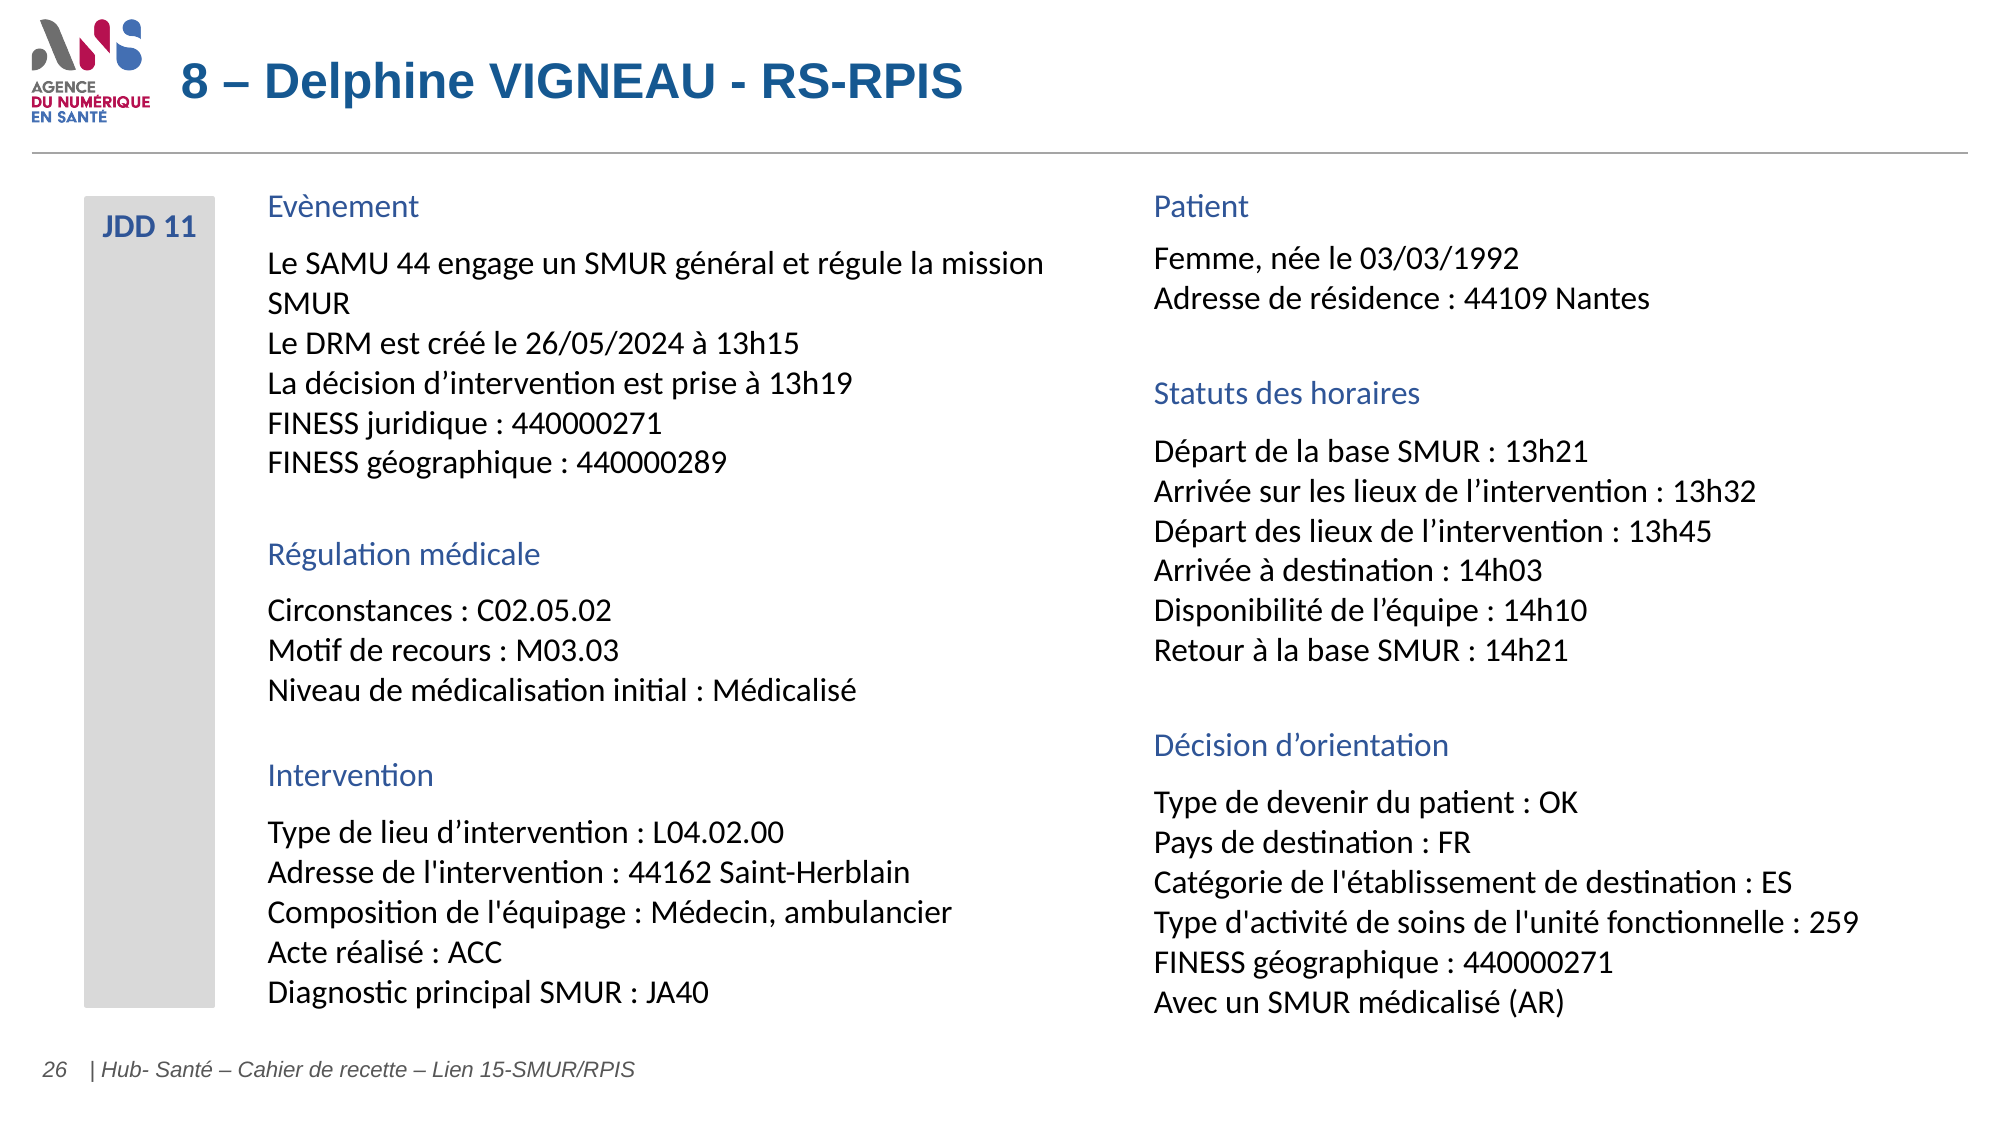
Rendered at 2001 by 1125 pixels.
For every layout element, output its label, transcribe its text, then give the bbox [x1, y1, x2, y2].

text_box Régulation médicale [252, 524, 1139, 580]
slide_number 26 [23, 1038, 87, 1099]
text_box Intervention [252, 745, 1254, 801]
text_box Type de lieu d’intervention : L04.02.00 Adresse de l'intervention : 44162 Saint-Herblain Composition de l'équipage : Médecin, ambulancier Acte réalisé : ACC Diagnostic principal SMUR : JA40 [252, 802, 1100, 1018]
title 8 – Delphine VIGNEAU - RS-RPIS [180, 19, 1945, 138]
text_box Evènement [252, 176, 1254, 232]
text_box Décision d’orientation [1139, 715, 2000, 771]
text_box Statuts des horaires [1139, 364, 2000, 419]
text_box JDD 11 [84, 196, 215, 1008]
text_box Femme, née le 03/03/1992 Adresse de résidence : 44109 Nantes [1139, 232, 1986, 324]
text_box Départ de la base SMUR : 13h21 Arrivée sur les lieux de l’intervention : 13h32 Départ des lieux de l’intervention : 13h45 Arrivée à destination : 14h03 Disponibilité de l’équipe : 14h10 Retour à la base SMUR : 14h21 [1139, 421, 1986, 676]
footer | Hub- Santé – Cahier de recette – Lien 15-SMUR/RPIS [89, 1038, 1605, 1099]
picture [31, 19, 150, 123]
text_box Type de devenir du patient : OK Pays de destination : FR Catégorie de l'établissement de destination : ES Type d'activité de soins de l'unité fonctionnelle : 259 FINESS géographique : 440000271 Avec un SMUR médicalisé (AR) [1139, 773, 1986, 1028]
text_box Patient [1139, 177, 2000, 232]
text_box Circonstances : C02.05.02 Motif de recours : M03.03 Niveau de médicalisation initial : Médicalisé [252, 580, 1100, 716]
text_box Le SAMU 44 engage un SMUR général et régule la mission SMUR Le DRM est créé le 26/05/2024 à 13h15 La décision d’intervention est prise à 13h19 FINESS juridique : 440000271 FINESS géographique : 440000289 [252, 233, 1100, 488]
